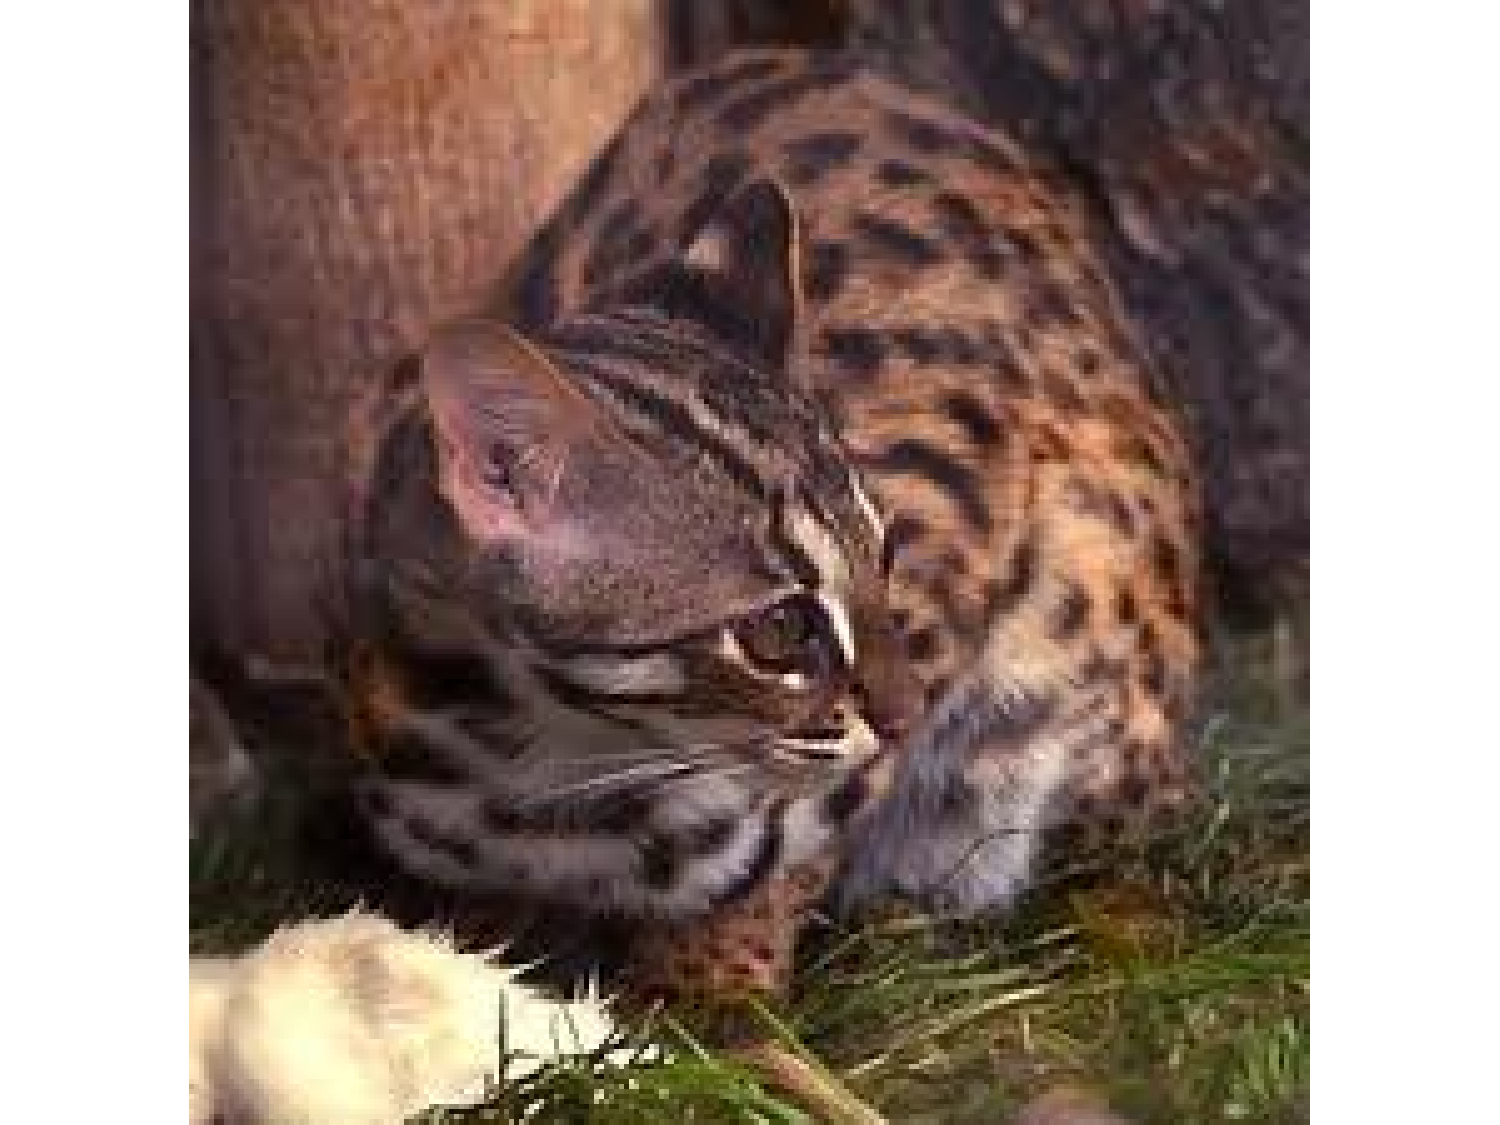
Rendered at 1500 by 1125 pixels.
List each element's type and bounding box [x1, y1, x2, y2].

picture [189, 0, 1310, 1125]
